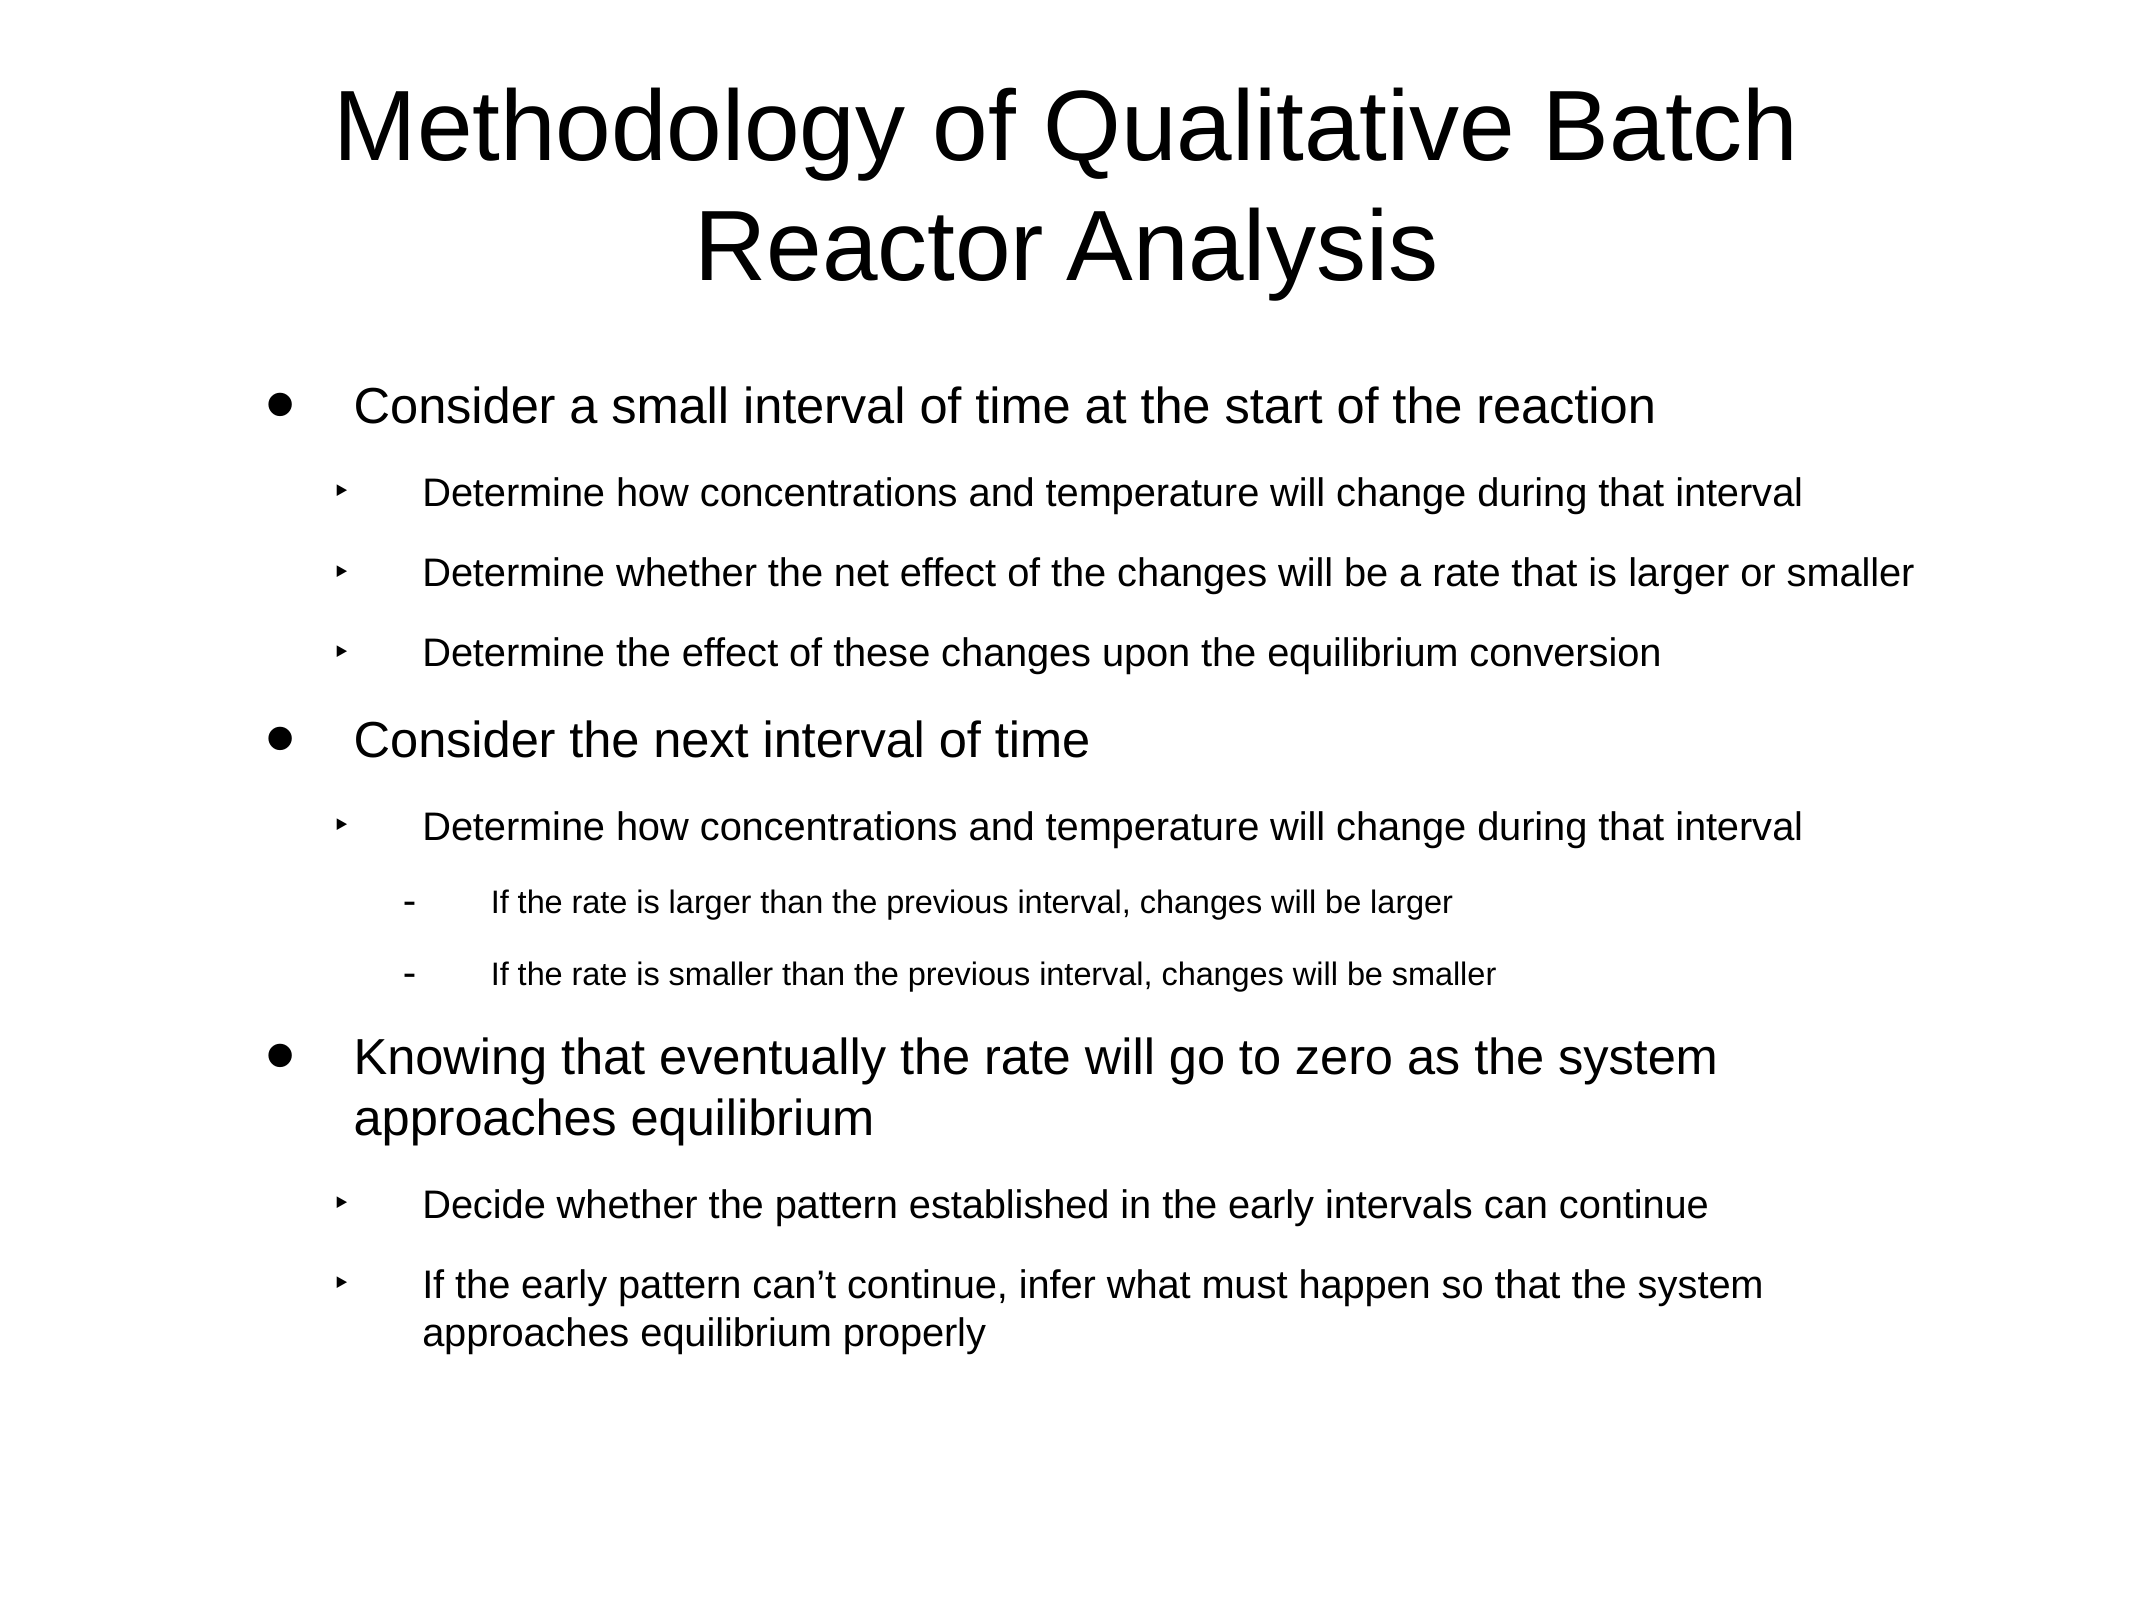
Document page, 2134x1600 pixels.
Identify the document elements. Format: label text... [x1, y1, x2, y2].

list Consider a small interval of time at the start of the reaction Determine how concentrations and temperature will change during that interval Determine whether the net effect of the changes will be a rate that is larger or smaller Determine the effect of these changes upon the equilibrium conversion Consider the next interval of time Determine how concentrations and temperature will change during that interval If the rate is larger than the previous interval, changes will be larger If the rate is smaller than the previous interval, changes will be smaller Knowing that eventually the rate will go to zero as the system approaches equilibrium Decide whether the pattern established in the early intervals can continue If the early pattern can’t continue, infer what must happen so that the system approaches equilibrium properly [208, 335, 1925, 1392]
title Methodology of Qualitative Batch Reactor Analysis [208, 41, 1925, 319]
